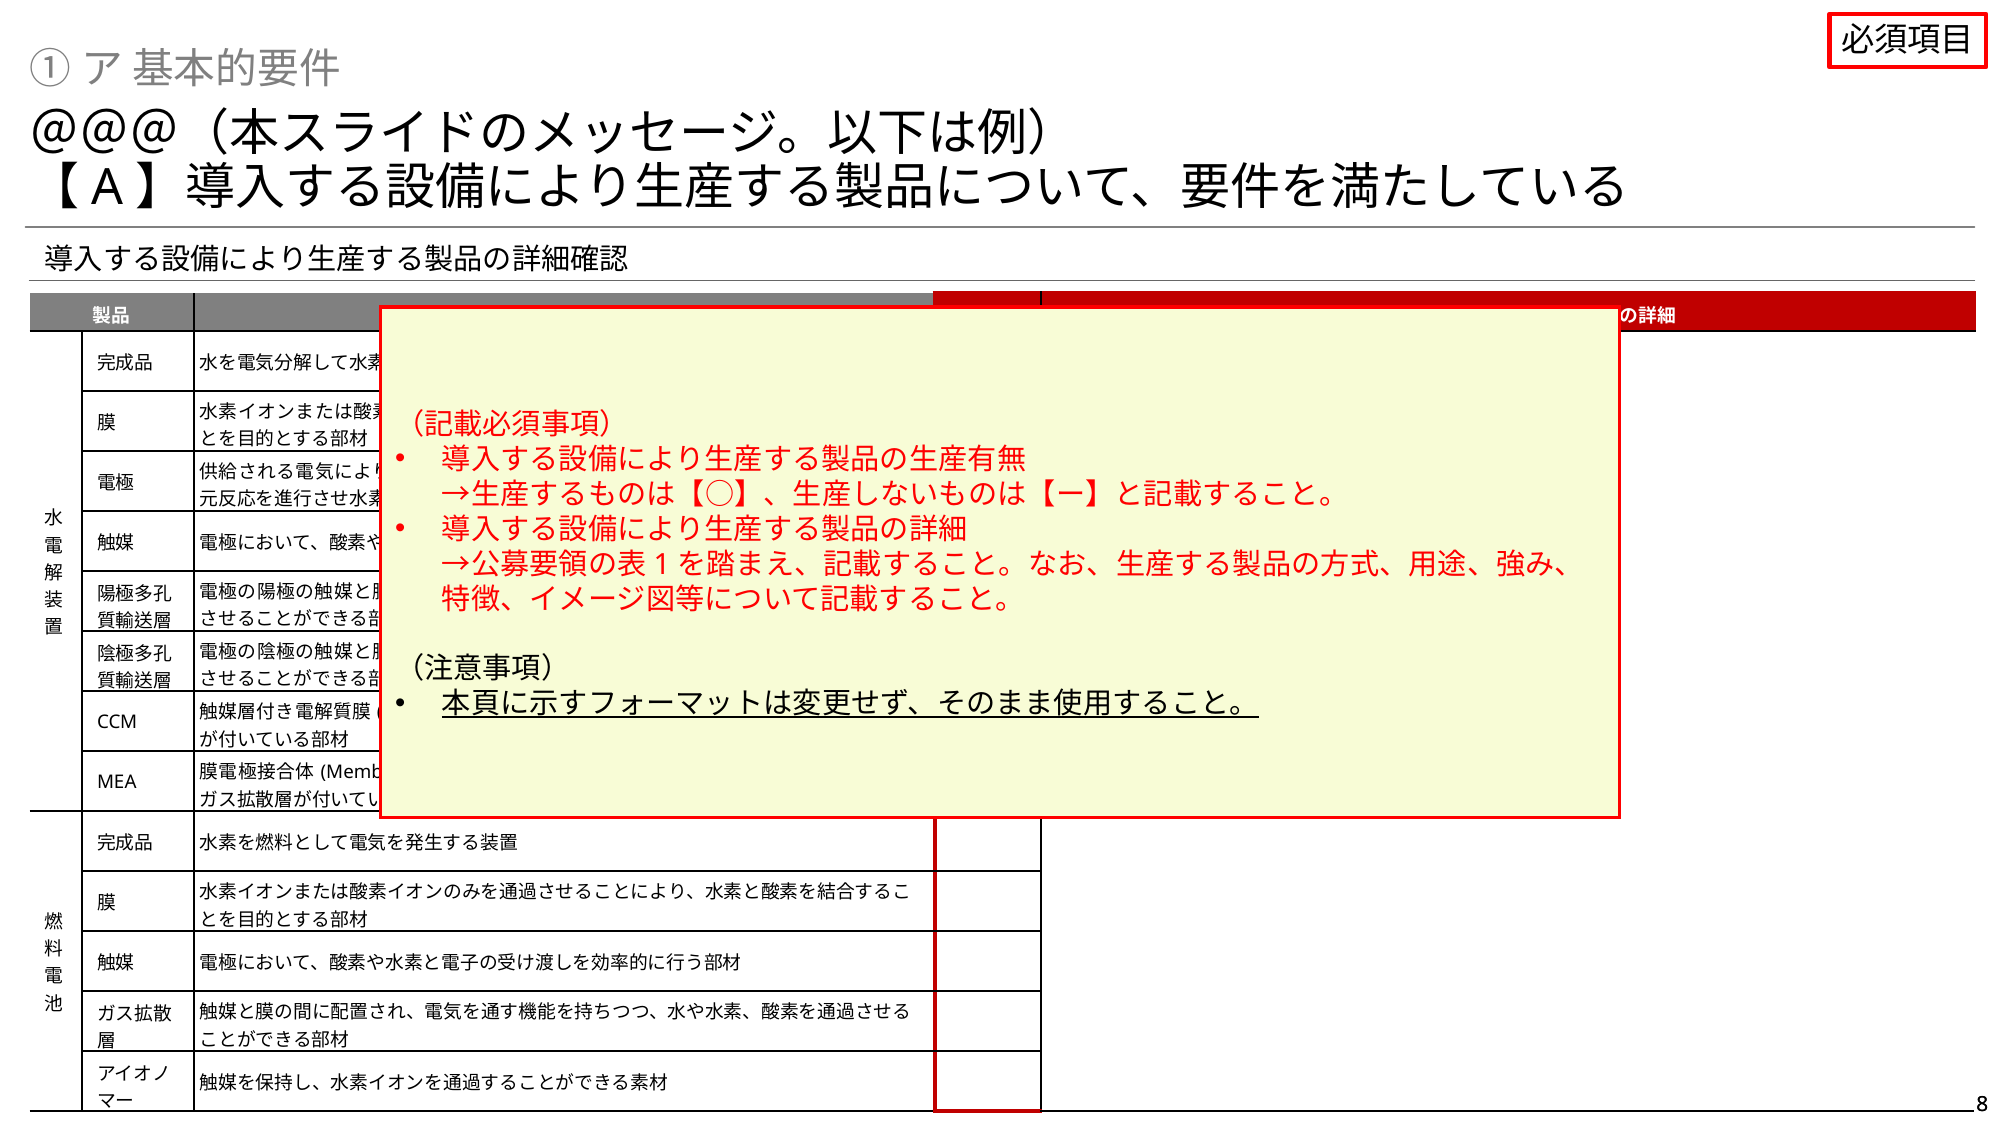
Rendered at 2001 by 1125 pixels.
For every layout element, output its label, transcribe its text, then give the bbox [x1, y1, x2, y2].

table_cell [937, 1052, 1040, 1109]
text_box （記載必須事項） 導入する設備により生産する製品の生産有無 →生産するものは【○】、生産しないものは【ー】と記載すること。 導入する設備により生産する製品の詳細 →公募要領の表1を踏まえ、記載すること。なお、生産する製品の方式、用途、強み、特徴、イメージ図等について記載すること。 （注意事項） 本頁に示すフォーマットは変更せず、そのまま使用すること。 [379, 305, 1621, 819]
text_box ①ア 基本的要件 [29, 47, 1802, 94]
table_cell 触媒と膜の間に配置され、電気を通す機能を持ちつつ、水や水素、酸素を通過させることができる部材 [195, 992, 933, 1050]
text_box ＠＠＠（本スライドのメッセージ。以下は例） 【A】導入する設備により生産する製品について、要件を満たしている [29, 107, 1875, 216]
table_cell 触媒 [83, 932, 193, 990]
table_cell 電極において、酸素や水素と電子の受け渡しを効率的に行う部材 [195, 512, 379, 570]
table_cell 触媒を保持し、水素イオンを通過することができる素材 [195, 1052, 933, 1110]
table_cell [937, 932, 1040, 990]
table_header 製品 [30, 293, 193, 330]
table_cell 水素を燃料として電気を発生する装置 [195, 812, 933, 870]
table_cell 膜電極接合体(Membrane Electrode Assembly )。膜の陽極と陰極側の両方に触媒とガス拡散層が付いている部材 [195, 752, 379, 810]
table_cell 水素イオンまたは酸素イオンのみを通過させることにより、水素と酸素を結合することを目的とする部材 [195, 872, 933, 930]
table_cell 完成品 [83, 332, 193, 390]
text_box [28, 234, 1975, 281]
table_cell 水素イオンまたは酸素イオンのみを通過させることにより、水素と酸素を分離することを目的とする部材 [195, 392, 379, 450]
text_box 必須項目 [1829, 13, 1986, 68]
table_header 生産有無 [937, 295, 1040, 305]
table_cell 電極の陰極の触媒と膜の間に配置され、電気を通す機能を持ちつつ、水や水素を通過させることができる部材 [195, 632, 379, 690]
table_cell [937, 819, 1040, 870]
table_cell [937, 872, 1040, 930]
table_cell 供給される電気により、陽極において酸化反応を進行させ酸素を生成し、陰極では還元反応を進行させ水素を発生させる部材 [195, 452, 379, 510]
table_cell 膜 [83, 872, 193, 930]
table_cell CCM [83, 692, 193, 750]
table_cell 電極 [83, 452, 193, 510]
table_cell 燃料電池 [30, 812, 81, 1110]
table_cell 完成品 [83, 812, 193, 870]
table_cell 水電解装置 [30, 332, 81, 810]
table_header 導入する設備により生産する製品の詳細 [1042, 295, 1972, 330]
table_cell [937, 992, 1040, 1050]
table_cell 触媒 [83, 512, 193, 570]
table_cell 電極の陽極の触媒と膜の間に配置され、電気を通す機能を持ちつつ、水や酸素を通過させることができる部材 [195, 572, 379, 630]
table_header 概要 [195, 293, 933, 330]
table_cell 水を電気分解して水素と酸素を生成する装置 [195, 332, 379, 390]
table_cell 膜 [83, 392, 193, 450]
table_cell 電極において、酸素や水素と電子の受け渡しを効率的に行う部材 [195, 932, 933, 990]
table_cell アイオノマー [83, 1052, 193, 1110]
table_cell 陽極多孔質輸送層 [83, 572, 193, 630]
table_cell ガス拡散層 [83, 992, 193, 1050]
table_cell 触媒層付き電解質膜(Catalyst Coated Membrane )。膜の陽極と陰極側の両方に触媒が付いている部材 [195, 692, 379, 750]
table_cell MEA [83, 752, 193, 810]
table_cell 陰極多孔質輸送層 [83, 632, 193, 690]
table_cell 【製造製品の方式、用途、特徴、強み、イメージ図等】 Xx [1042, 332, 1974, 1110]
